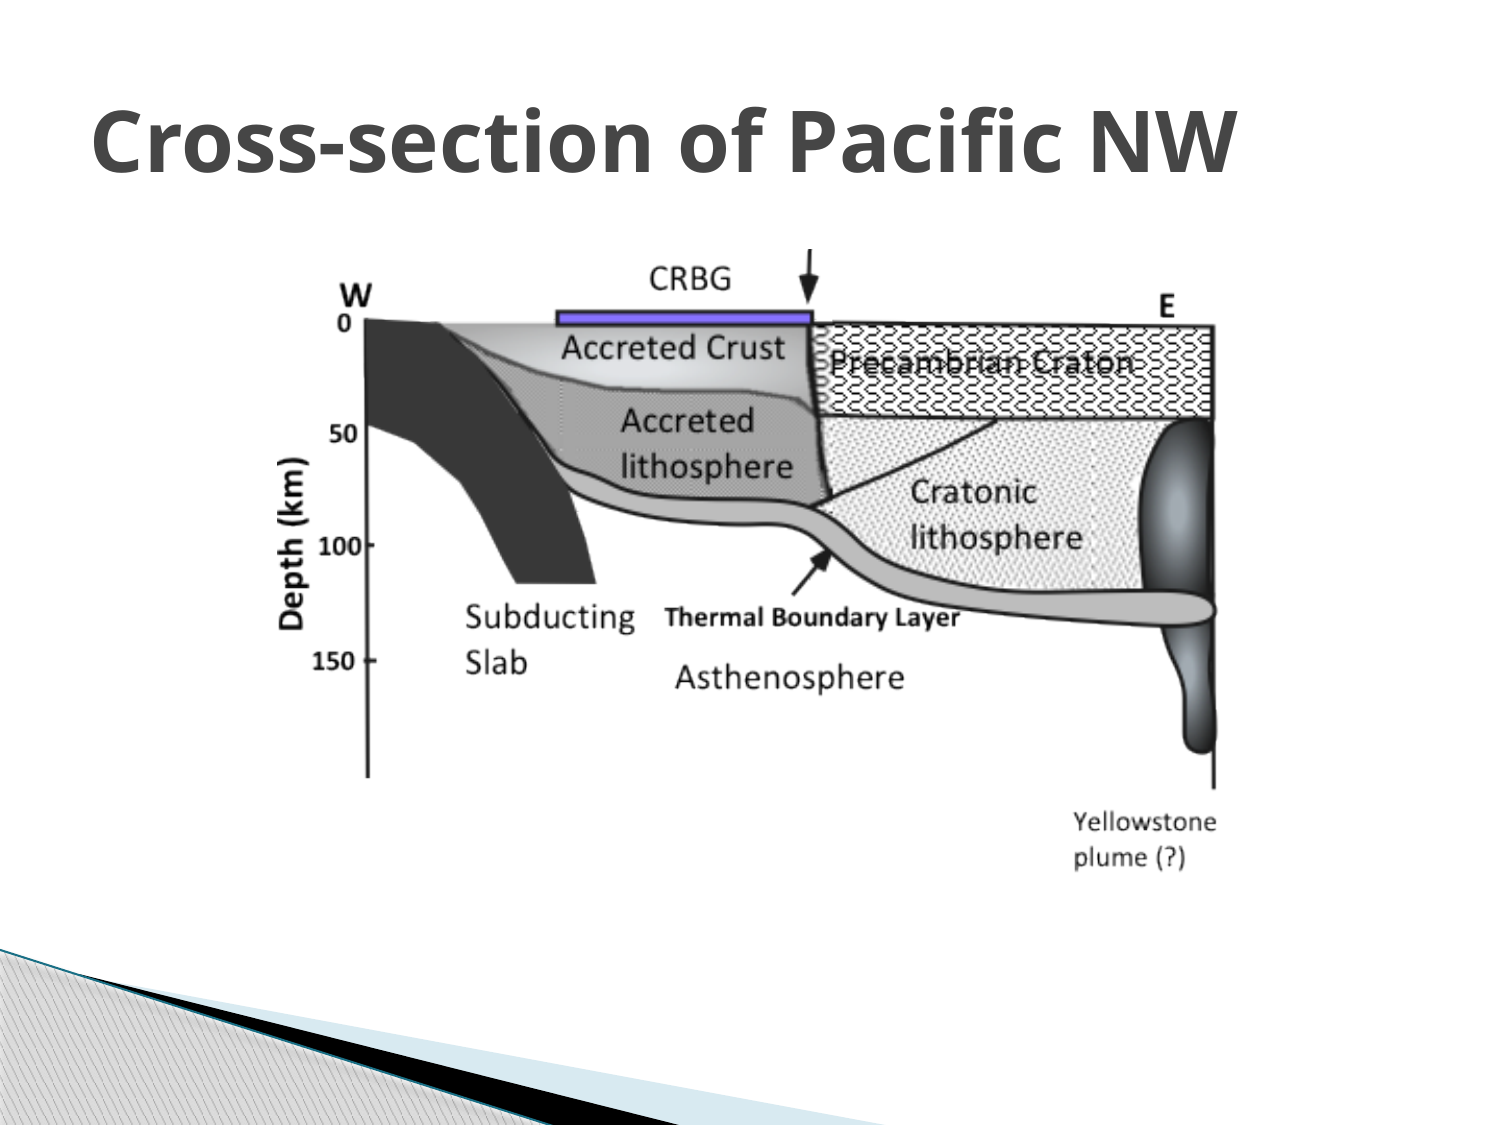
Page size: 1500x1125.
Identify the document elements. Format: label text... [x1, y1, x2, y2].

picture [276, 249, 1224, 876]
title Cross-section of Pacific NW [75, 45, 1425, 233]
